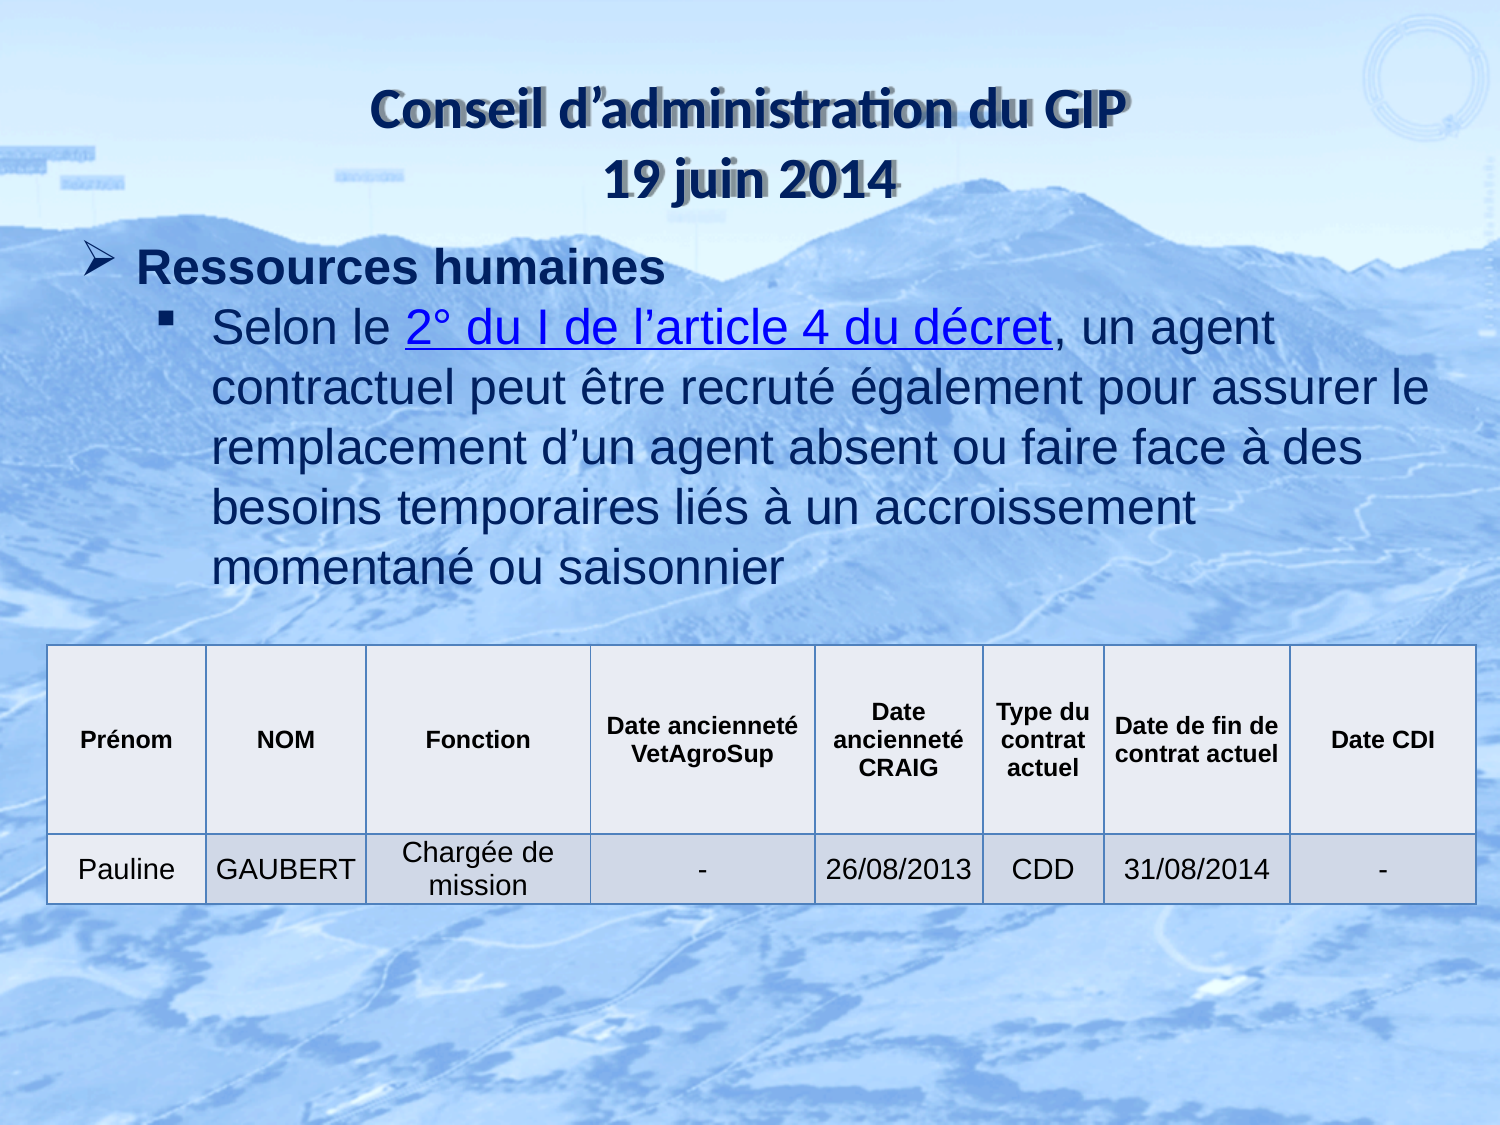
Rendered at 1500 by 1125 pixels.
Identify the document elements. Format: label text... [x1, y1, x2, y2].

table_header Date ancienneté CRAIG [816, 646, 982, 833]
table_header Date de fin de contrat actuel [1105, 646, 1289, 833]
table_header Prénom [48, 646, 205, 833]
table_header Date ancienneté VetAgroSup [591, 646, 814, 833]
table_cell GAUBERT [207, 835, 365, 903]
table_cell 26/08/2013 [816, 835, 982, 903]
table_header Date CDI [1291, 646, 1475, 833]
picture [0, 0, 1500, 1125]
table_cell Pauline [48, 835, 205, 903]
table_header NOM [207, 646, 365, 833]
title Conseil d’administration du GIP 19 juin 2014 [74, 30, 1425, 227]
table_cell - [591, 835, 814, 903]
table_cell CDD [984, 835, 1103, 903]
text_box Ressources humaines Selon le 2° du I de l’article 4 du décret, un agent contractuel peut être recruté également pour assurer le remplacement d’un agent absent ou faire face à des besoins temporaires liés à un accroissement momentané ou saisonnier [64, 227, 1459, 603]
table_header Fonction [367, 646, 590, 833]
table_cell - [1291, 835, 1475, 903]
table_cell Chargée de mission [367, 835, 590, 903]
table_cell 31/08/2014 [1105, 835, 1289, 903]
table_header Type du contrat actuel [984, 646, 1103, 833]
